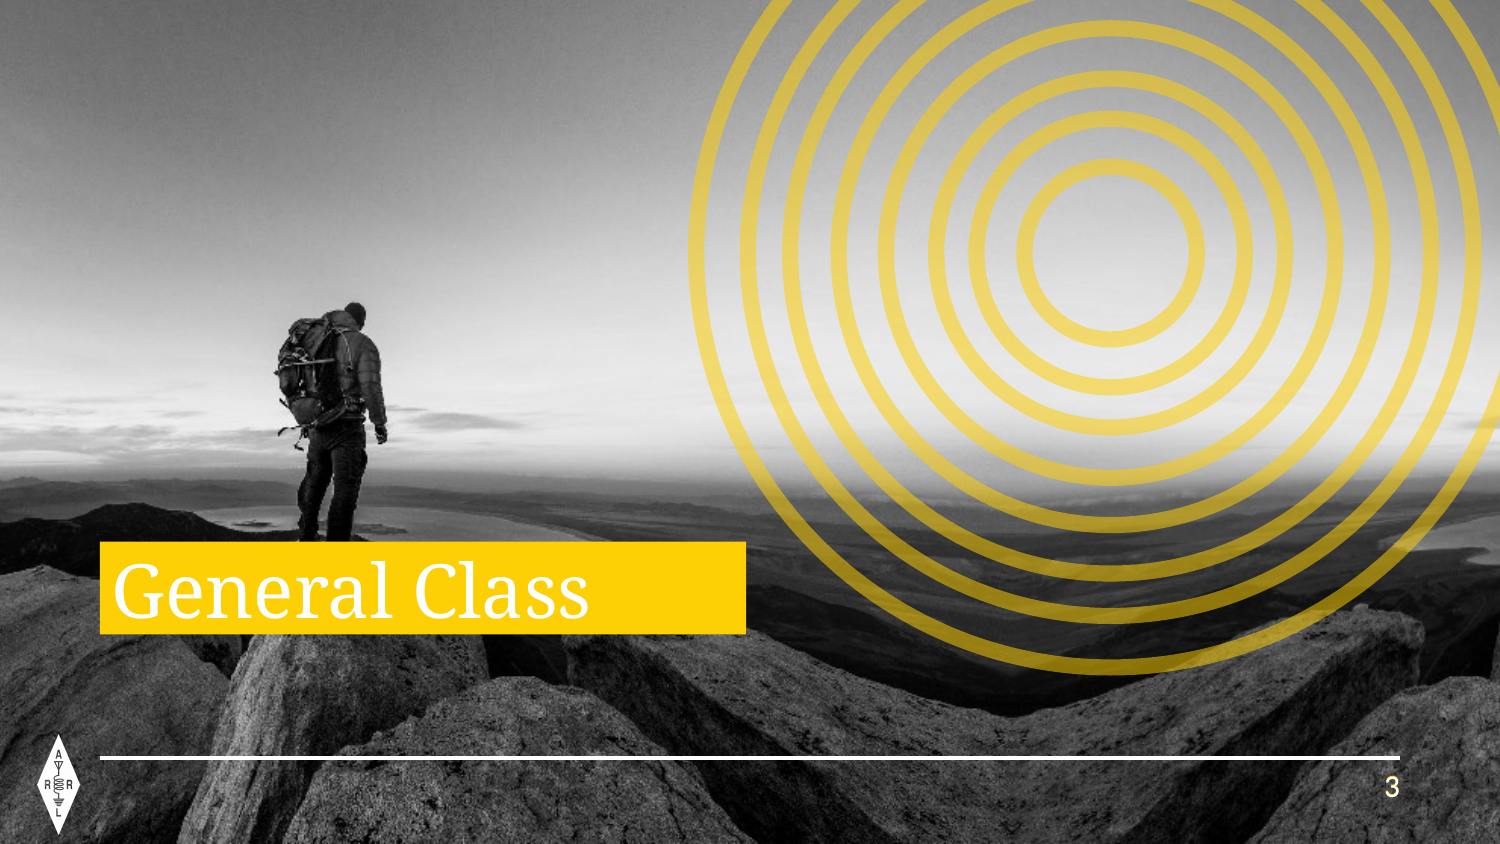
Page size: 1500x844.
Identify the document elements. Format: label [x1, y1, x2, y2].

text_box [37, 734, 1400, 835]
text_box [696, 0, 1500, 668]
picture [0, 0, 1500, 844]
